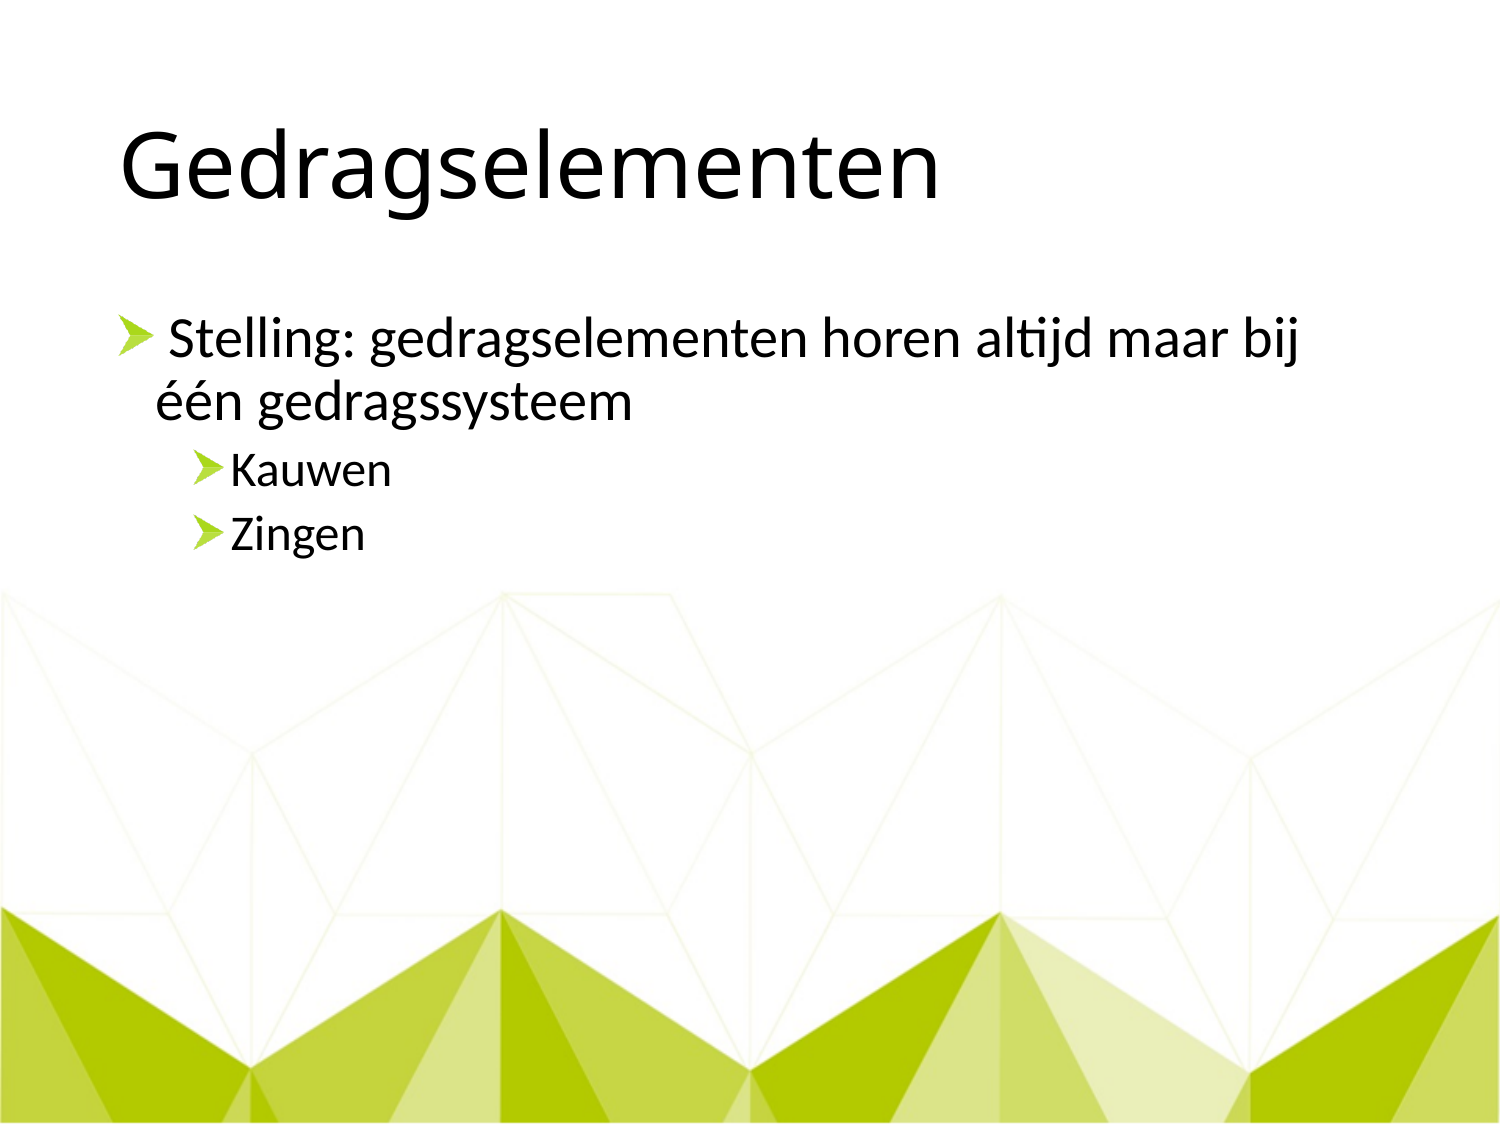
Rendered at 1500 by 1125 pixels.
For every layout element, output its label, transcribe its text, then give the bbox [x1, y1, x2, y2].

picture [0, 0, 1500, 1125]
list Stelling: gedragselementen horen altijd maar bij één gedragssysteem Kauwen Zingen [103, 299, 1397, 1014]
title Gedragselementen [103, 59, 1397, 278]
